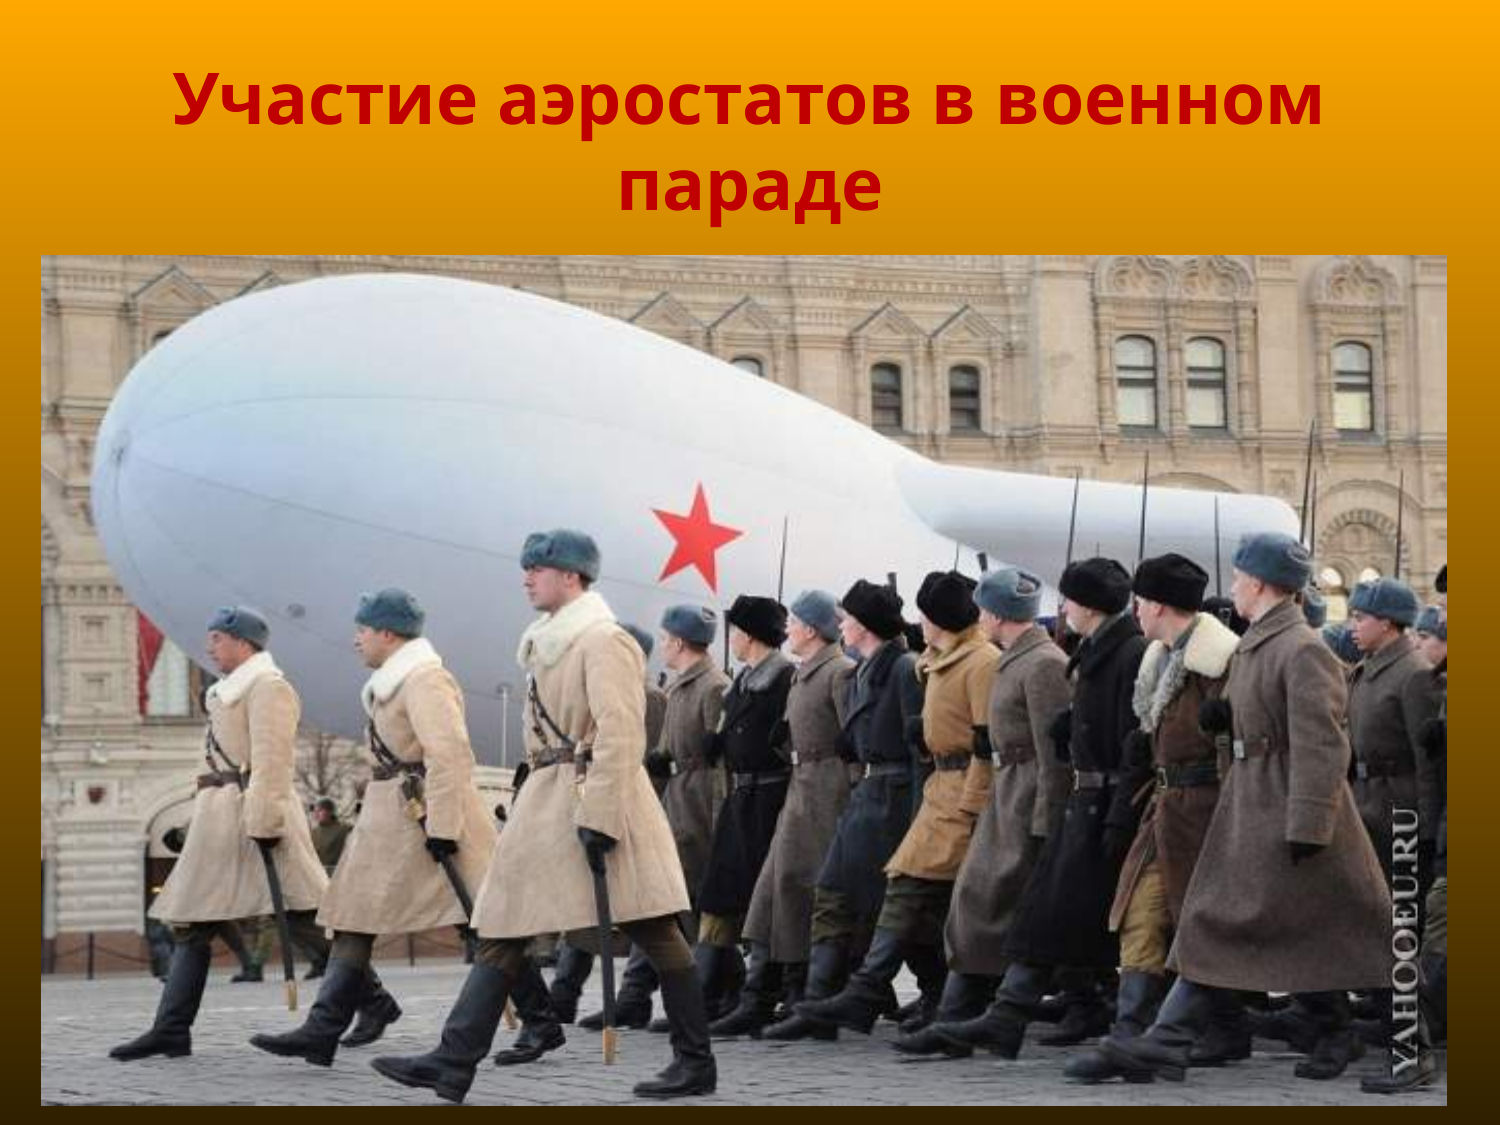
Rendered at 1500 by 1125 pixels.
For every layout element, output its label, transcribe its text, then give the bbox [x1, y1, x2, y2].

title Участие аэростатов в военном параде [75, 45, 1425, 233]
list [41, 255, 1447, 1107]
